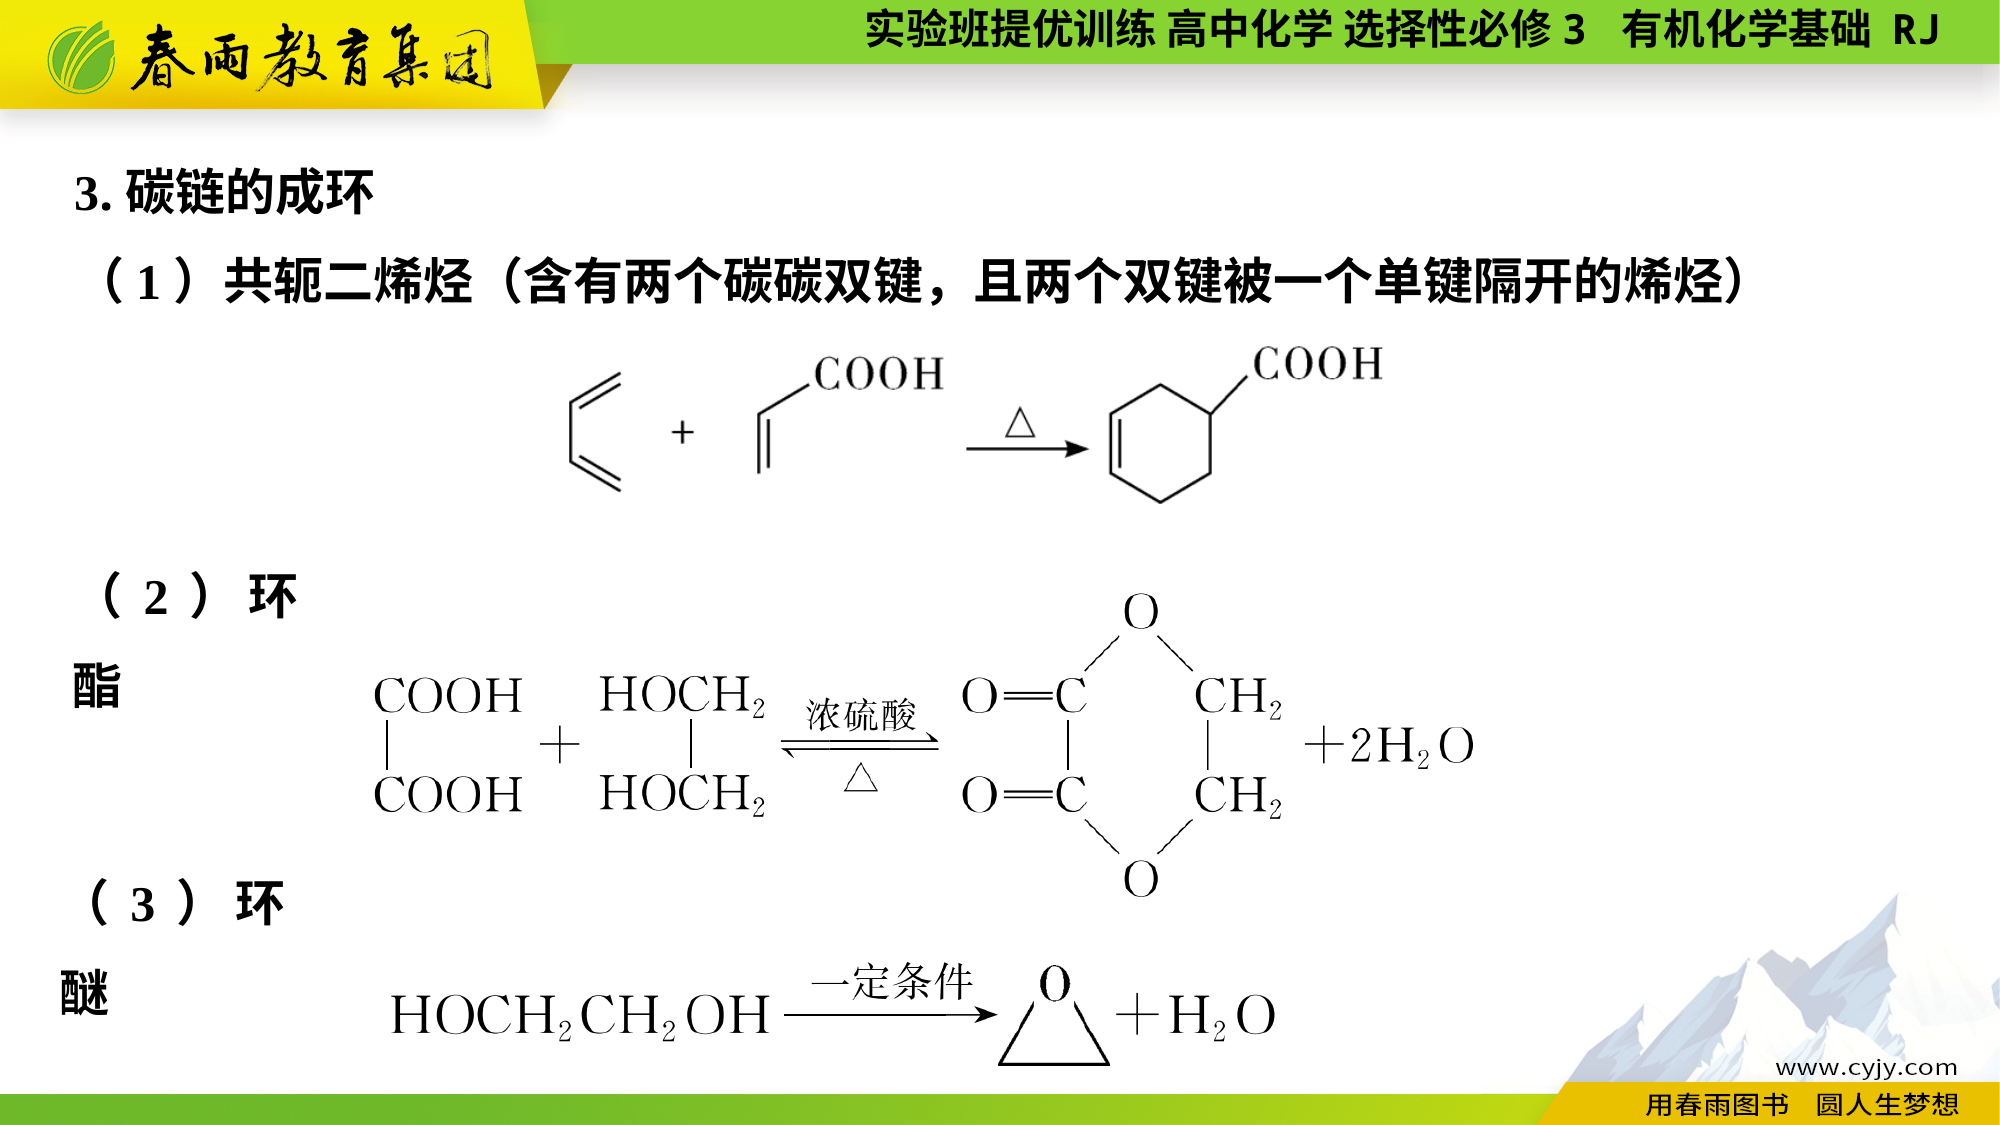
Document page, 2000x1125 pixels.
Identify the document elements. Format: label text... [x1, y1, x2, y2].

text_box （2）环酯 [58, 527, 313, 632]
picture [0, 0, 2000, 1125]
list 3.碳链的成环 （1）共轭二烯烃（含有两个碳碳双键，且两个双键被一个单键隔开的烯烃） [59, 122, 1944, 308]
text_box （3）环醚 [44, 834, 300, 940]
